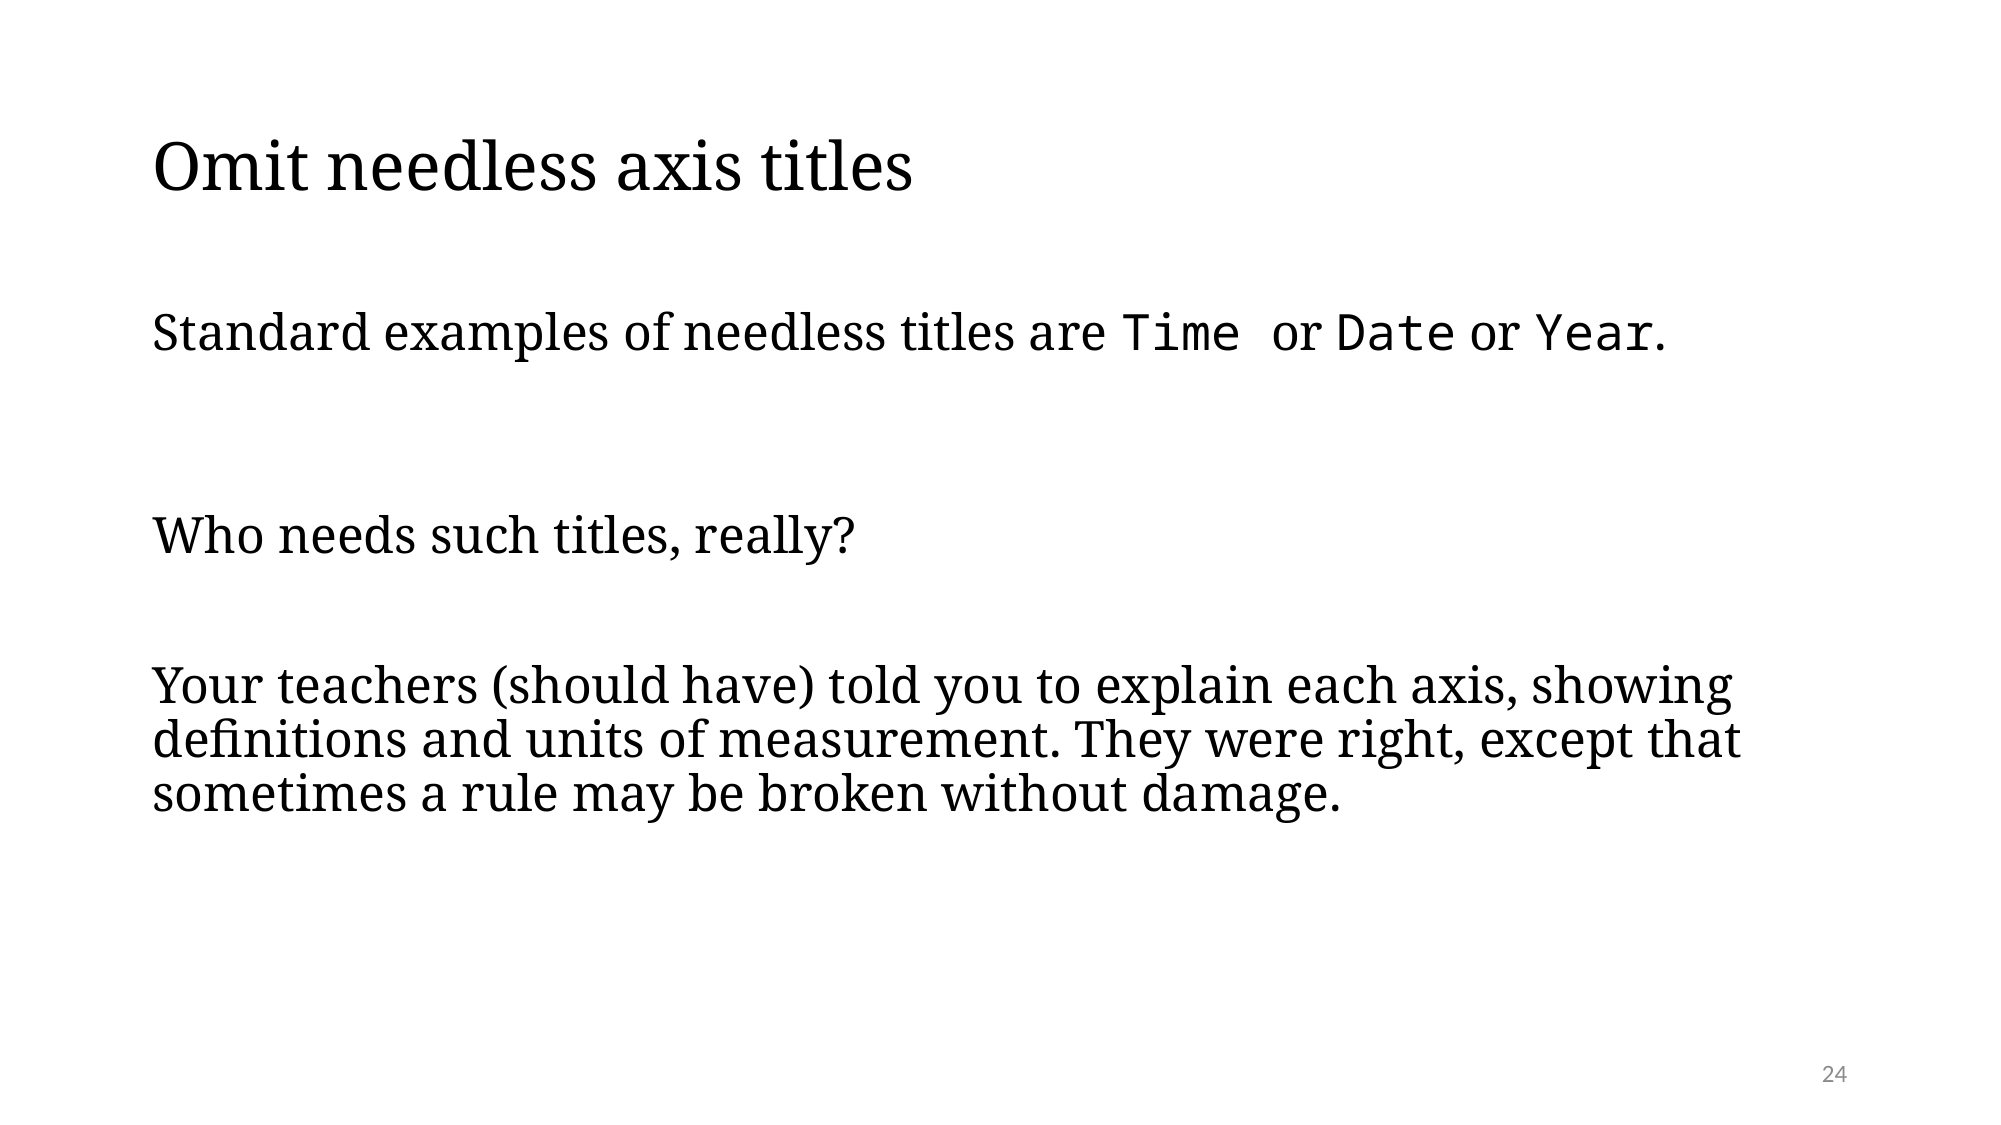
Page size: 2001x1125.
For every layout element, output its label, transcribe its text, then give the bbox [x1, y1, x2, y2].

slide_number 24 [1412, 1042, 1863, 1103]
title Omit needless axis titles [137, 59, 1863, 278]
list Standard examples of needless titles are Time or Date or Year. Who needs such titles, really? Your teachers (should have) told you to explain each axis, showing definitions and units of measurement. They were right, except that sometimes a rule may be broken without damage. [137, 299, 1863, 1014]
